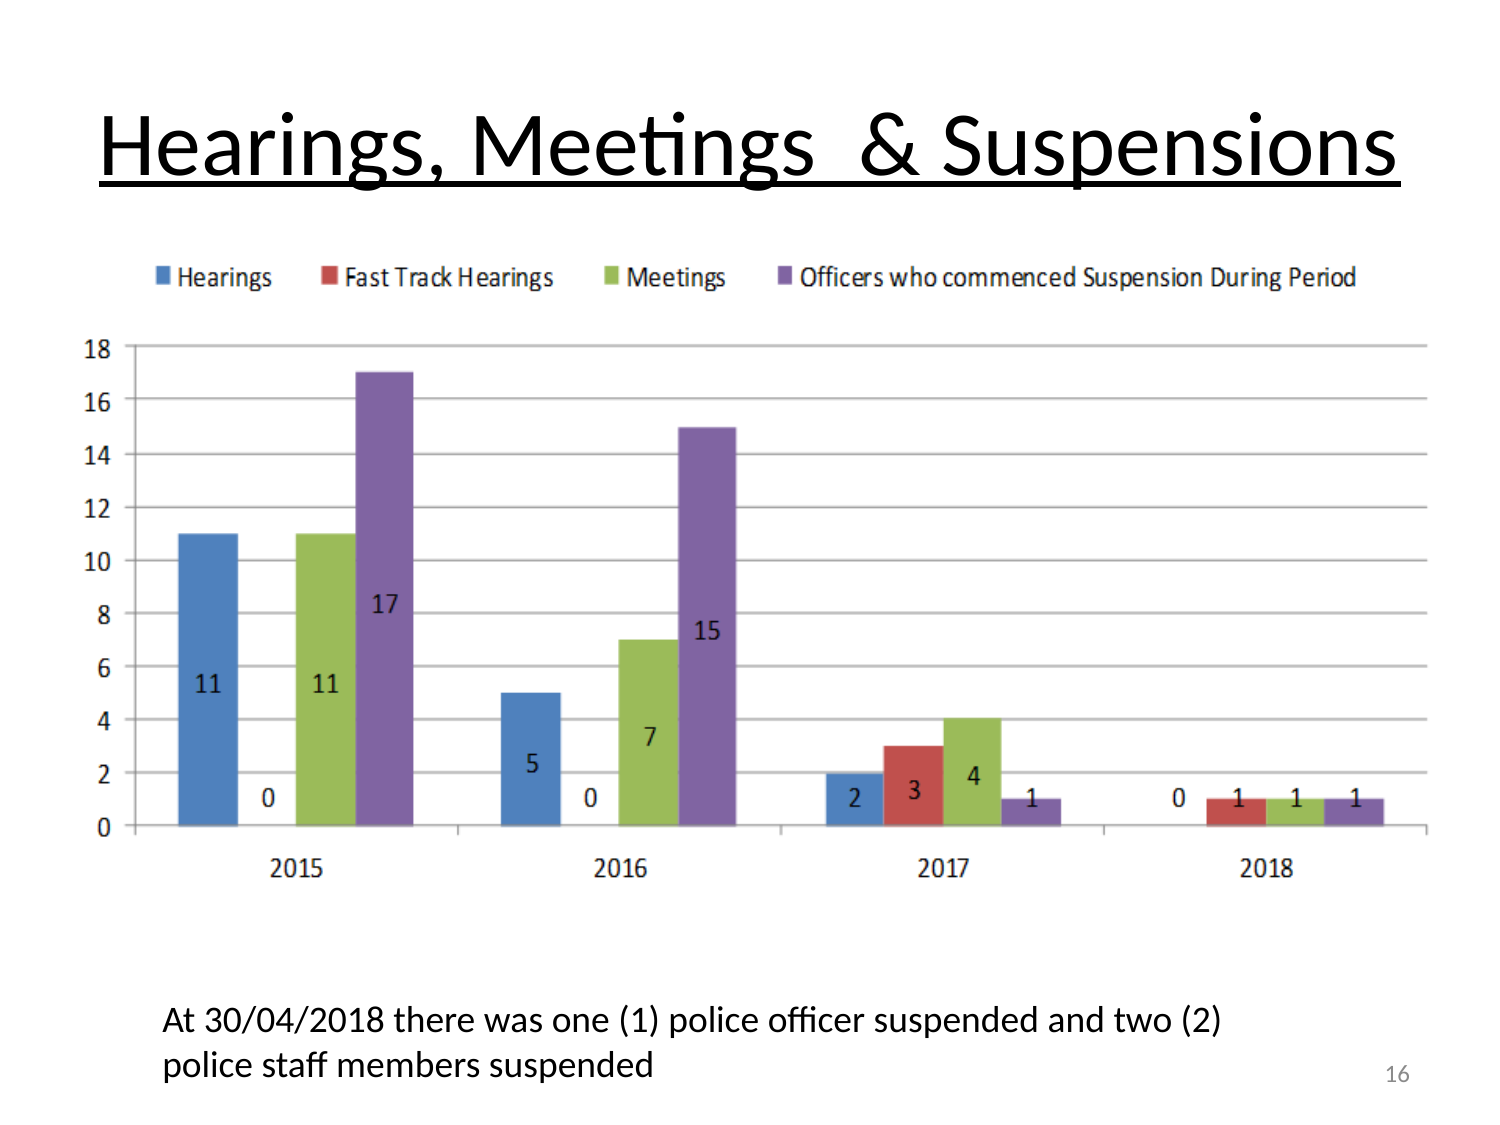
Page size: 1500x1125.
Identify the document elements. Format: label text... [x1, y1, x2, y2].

title Hearings, Meetings & Suspensions [75, 45, 1425, 233]
slide_number 16 [1074, 1042, 1425, 1103]
text_box At 30/04/2018 there was one (1) police officer suspended and two (2) police staff members suspended [147, 987, 1294, 1093]
picture [35, 234, 1465, 890]
